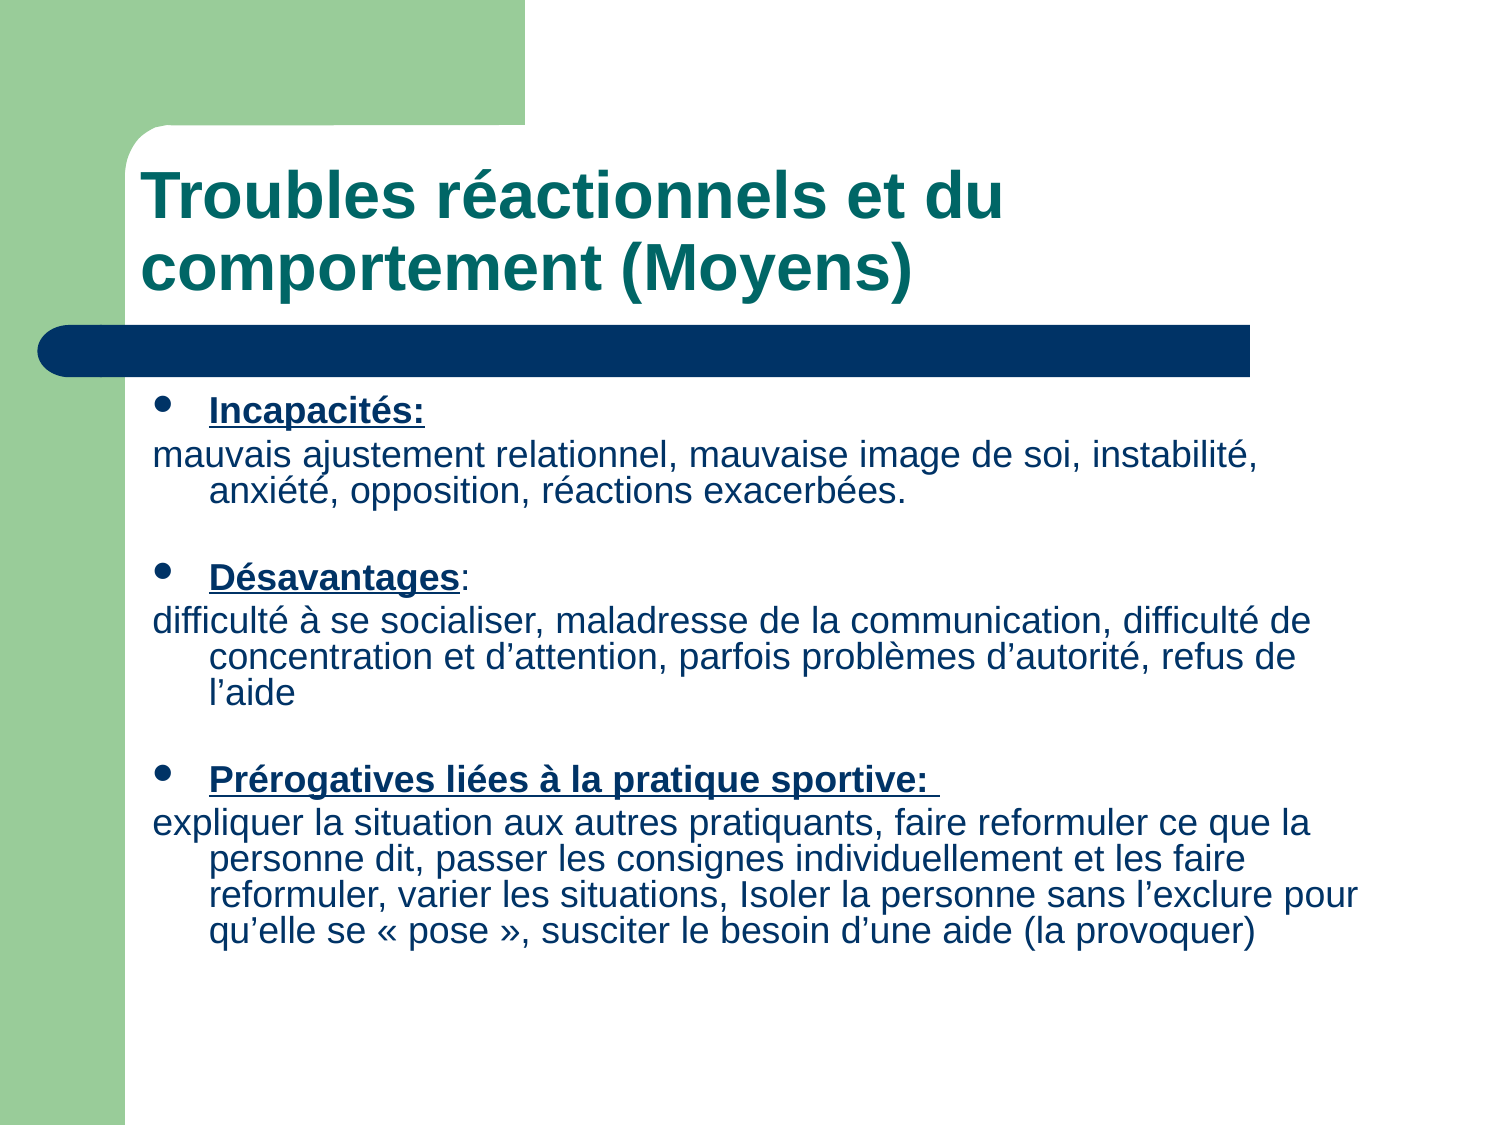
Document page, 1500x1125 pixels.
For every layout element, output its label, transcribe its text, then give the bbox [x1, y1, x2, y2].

list Incapacités: mauvais ajustement relationnel, mauvaise image de soi, instabilité, anxiété, opposition, réactions exacerbées. Désavantages: difficulté à se socialiser, maladresse de la communication, difficulté de concentration et d’attention, parfois problèmes d’autorité, refus de l’aide Prérogatives liées à la pratique sportive: expliquer la situation aux autres pratiquants, faire reformuler ce que la personne dit, passer les consignes individuellement et les faire reformuler, varier les situations, Isoler la personne sans l’exclure pour qu’elle se « pose », susciter le besoin d’une aide (la provoquer) [137, 387, 1400, 999]
title Troubles réactionnels et du comportement (Moyens) [125, 125, 1425, 313]
